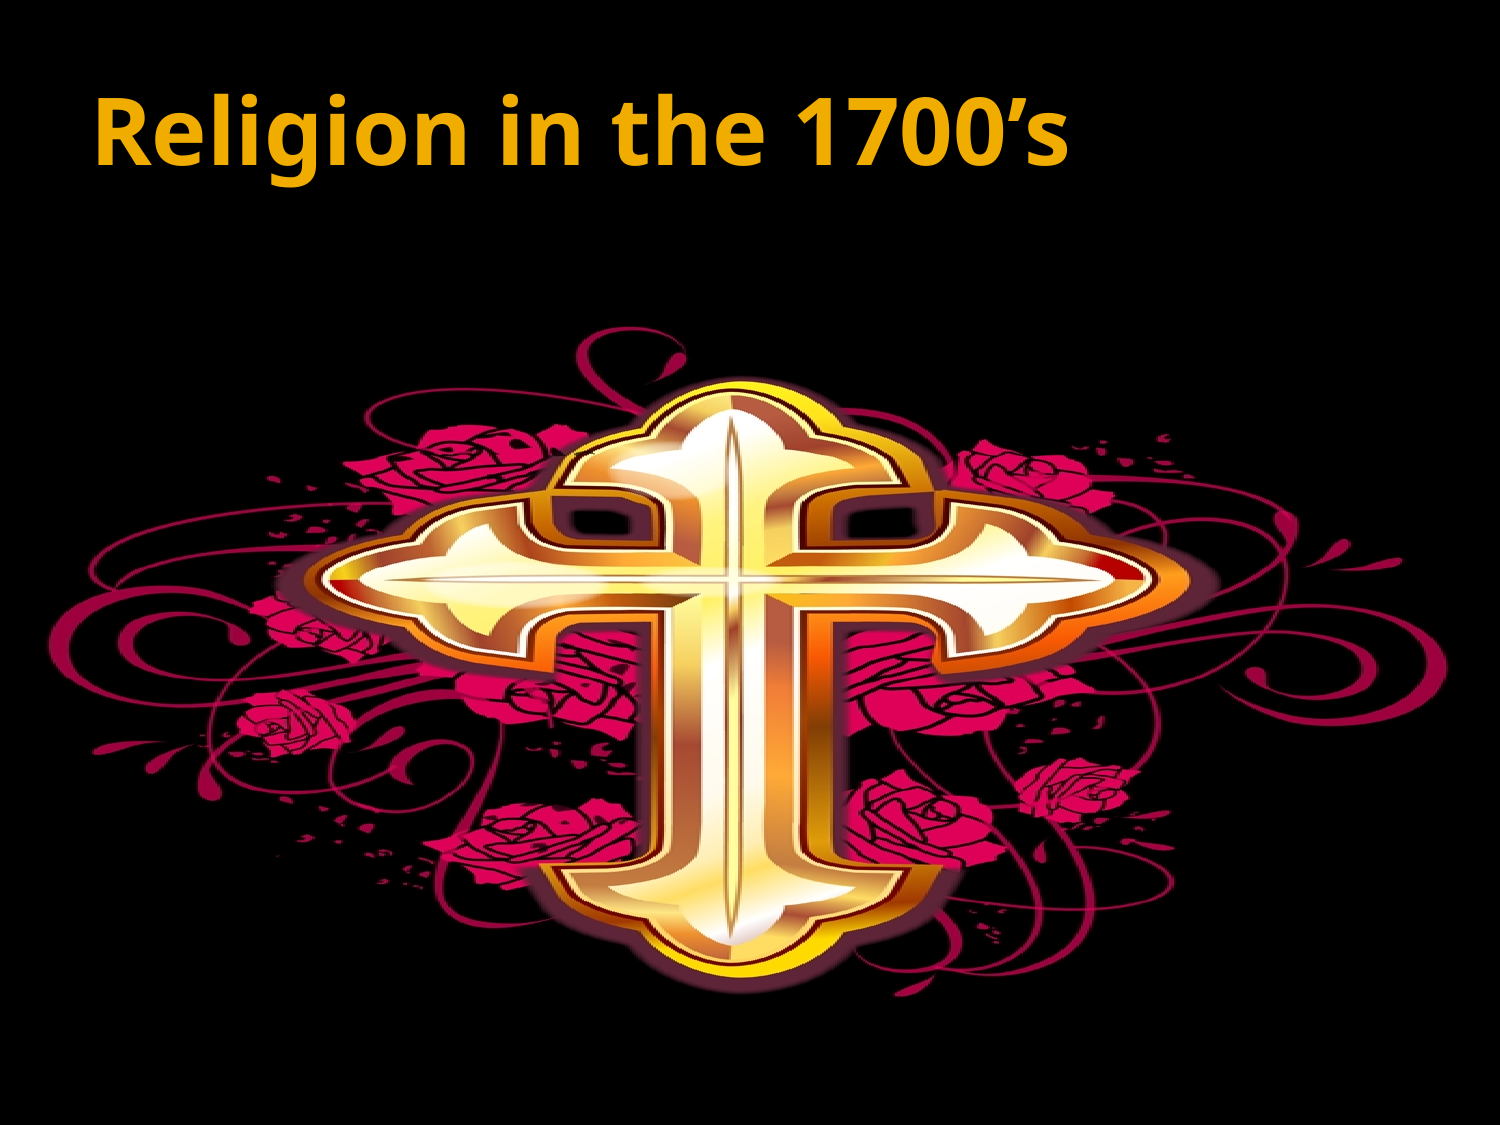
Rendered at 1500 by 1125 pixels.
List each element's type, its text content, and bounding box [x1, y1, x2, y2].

title Religion in the 1700’s [75, 25, 1425, 231]
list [0, 233, 1500, 1125]
